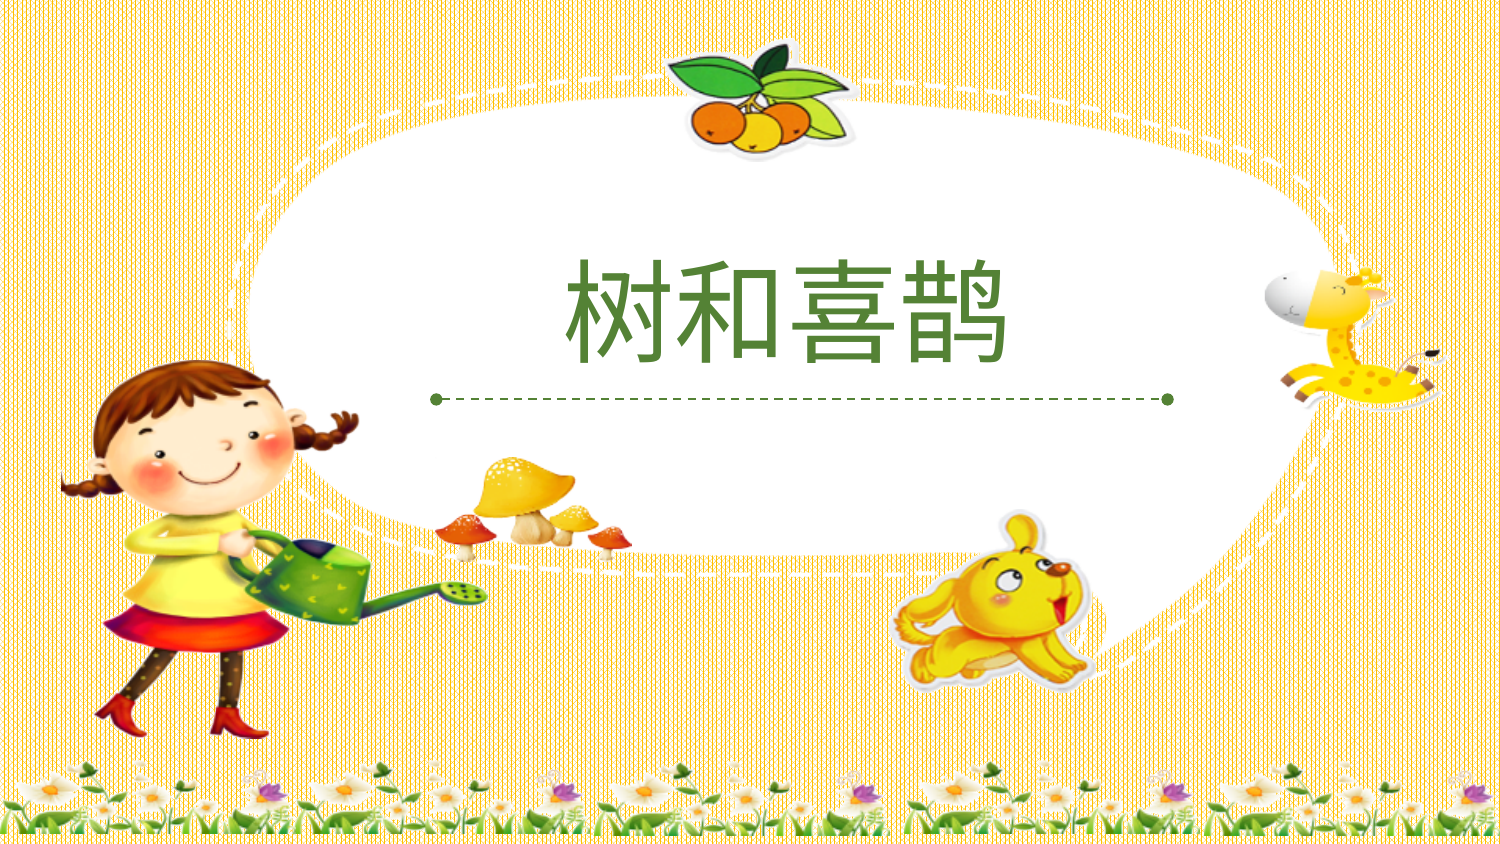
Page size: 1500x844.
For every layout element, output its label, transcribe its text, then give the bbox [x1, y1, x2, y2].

text_box [737, 684, 789, 766]
picture [0, 14, 1500, 836]
text_box 树和喜鹊 [426, 234, 1149, 385]
